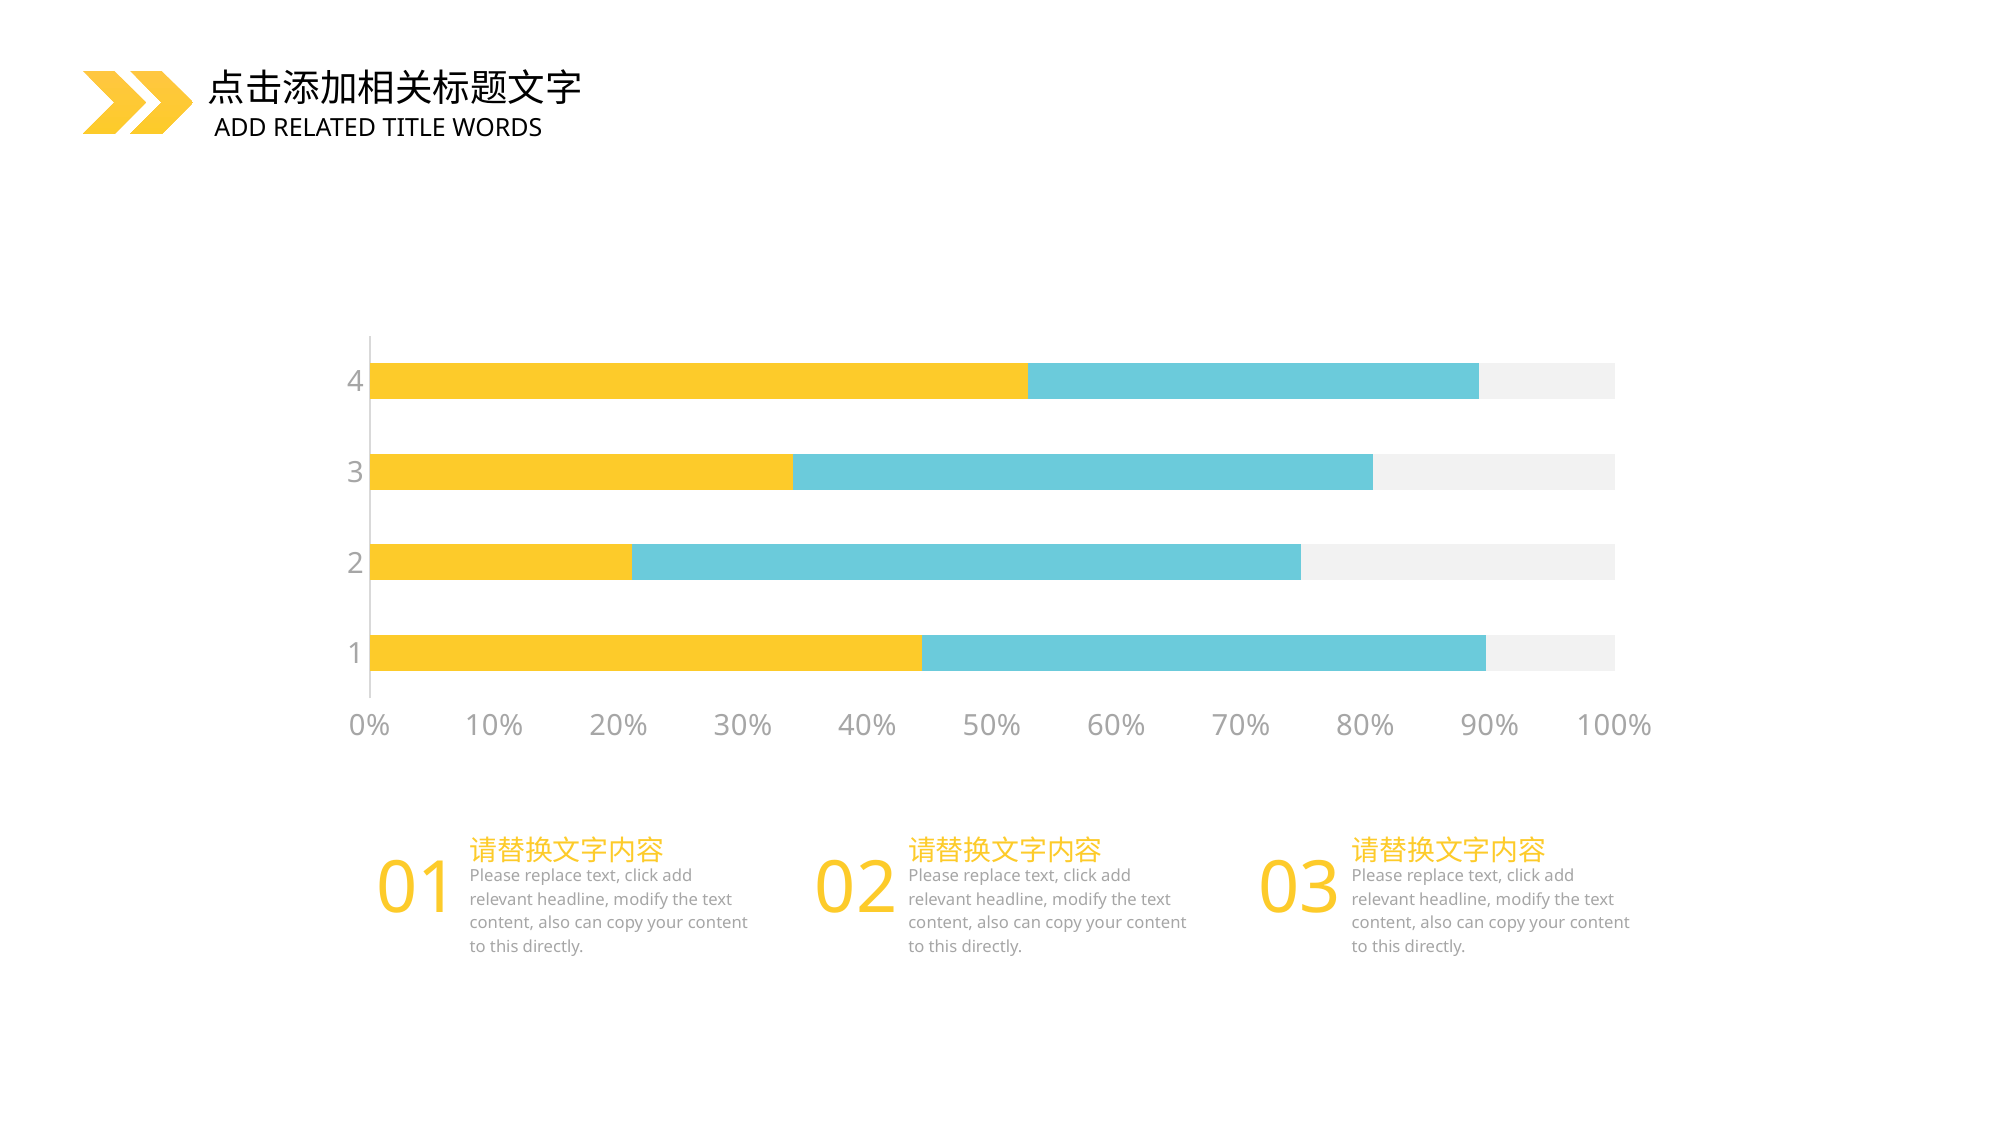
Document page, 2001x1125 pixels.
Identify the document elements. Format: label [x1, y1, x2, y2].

text_box [359, 815, 752, 958]
chart [319, 327, 1681, 754]
text_box [1241, 815, 1633, 958]
text_box [797, 815, 1195, 958]
